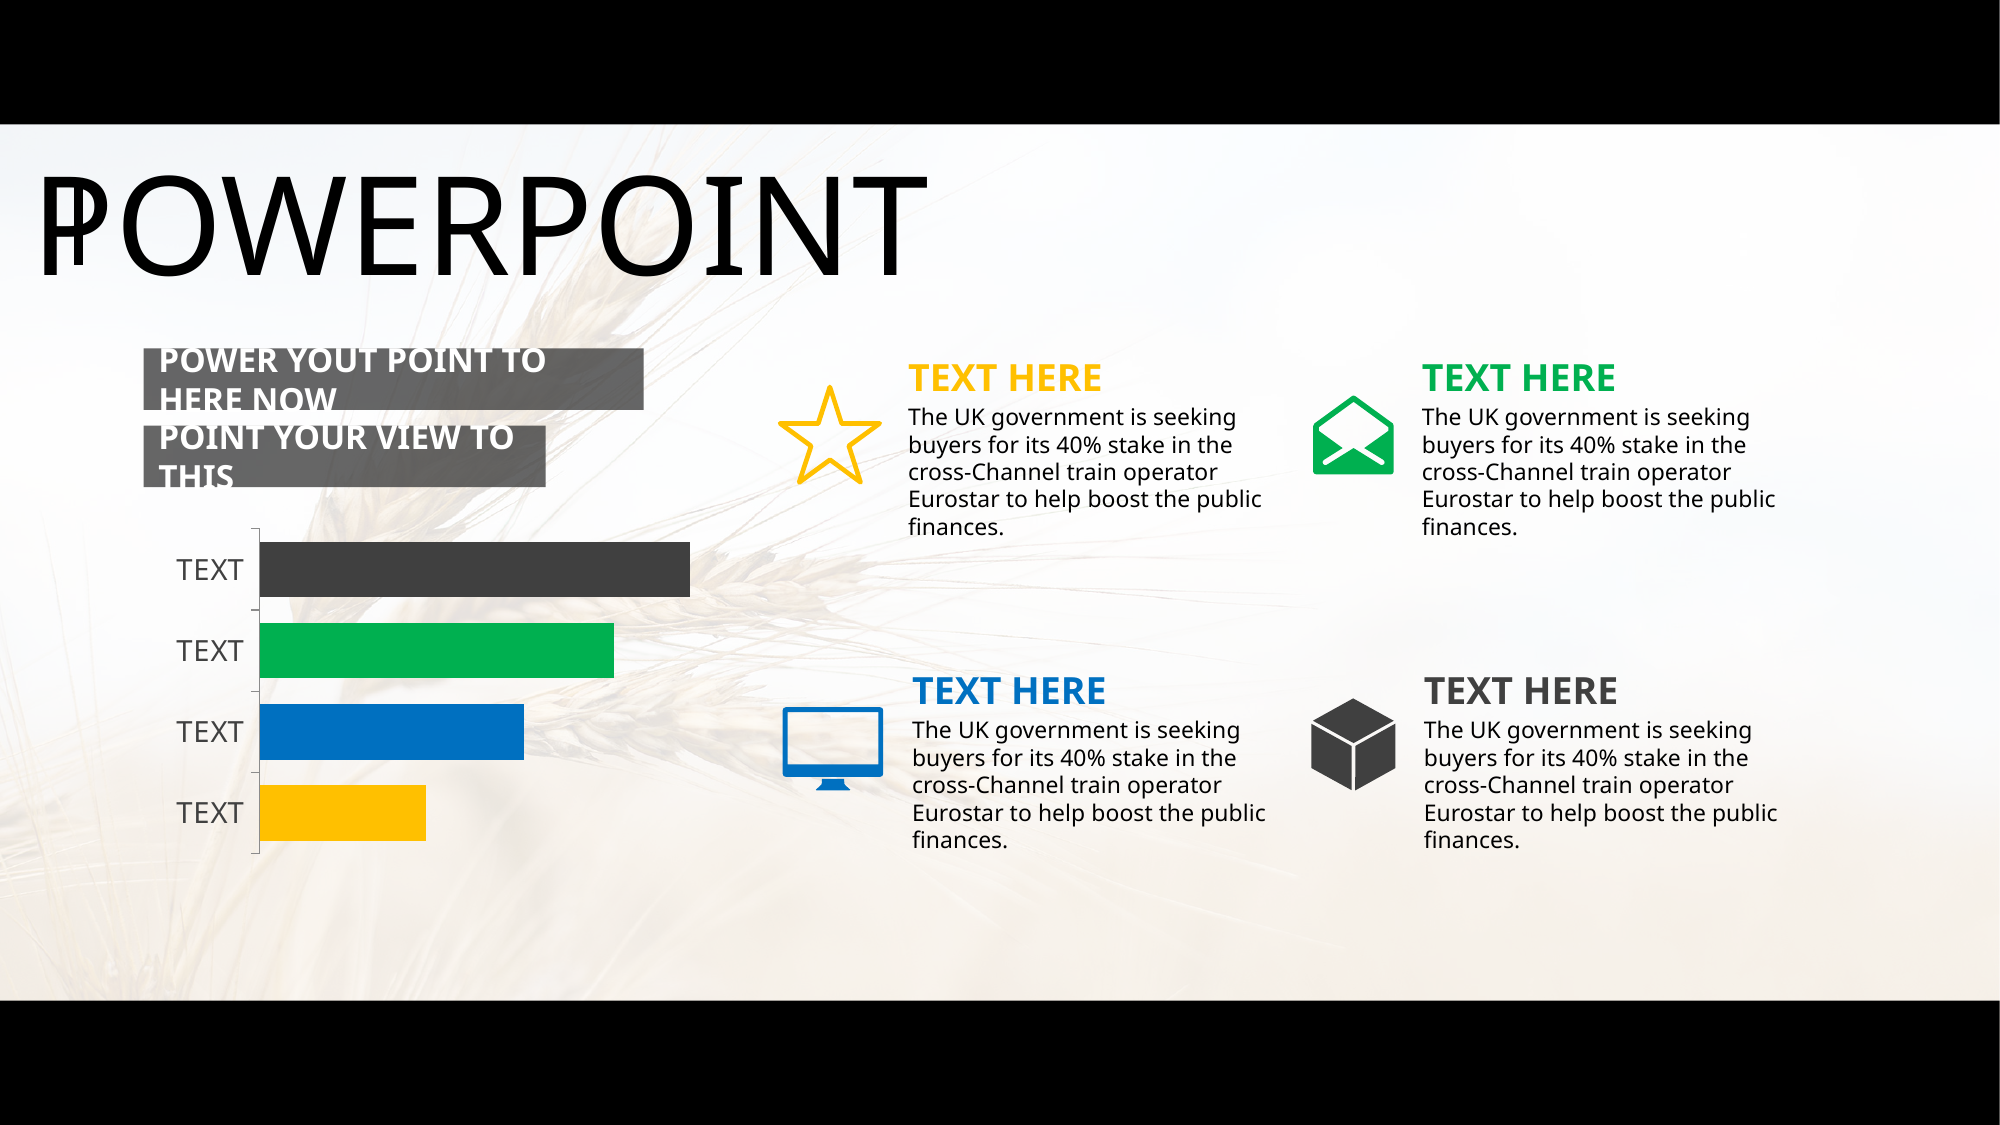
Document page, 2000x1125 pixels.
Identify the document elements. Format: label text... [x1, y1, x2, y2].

text_box [1313, 698, 1394, 744]
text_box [893, 346, 1300, 494]
text_box [1355, 723, 1396, 791]
text_box [1311, 723, 1352, 791]
text_box POINT YOUR VIEW TO THIS [143, 425, 547, 488]
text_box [897, 659, 1304, 807]
chart [111, 506, 785, 876]
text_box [1407, 346, 1814, 494]
text_box [785, 707, 884, 777]
text_box [1313, 395, 1394, 475]
text_box [777, 384, 883, 485]
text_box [1409, 659, 1816, 807]
text_box POWER YOUT POINT TO HERE NOW [143, 347, 645, 411]
text_box POWERPOINT [17, 130, 945, 310]
text_box [815, 778, 851, 791]
